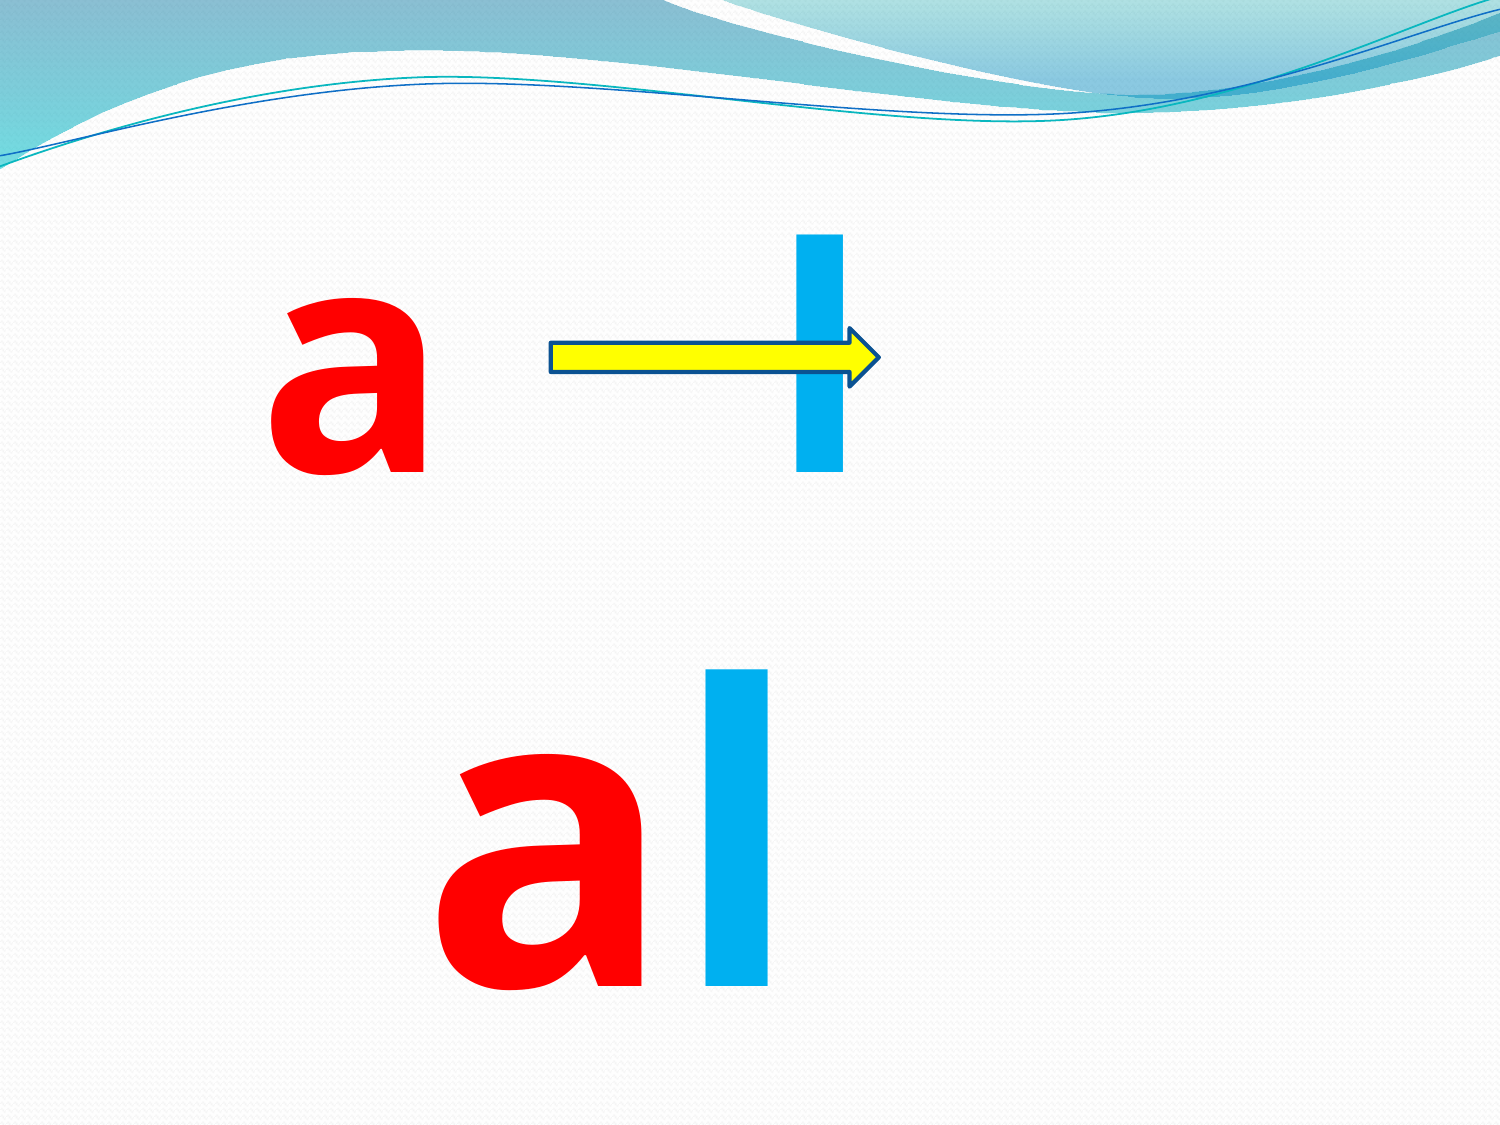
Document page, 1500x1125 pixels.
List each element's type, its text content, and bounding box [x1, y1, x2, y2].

text_box [548, 326, 881, 389]
text_box a l [0, 152, 1430, 543]
text_box al [81, 562, 1465, 1078]
